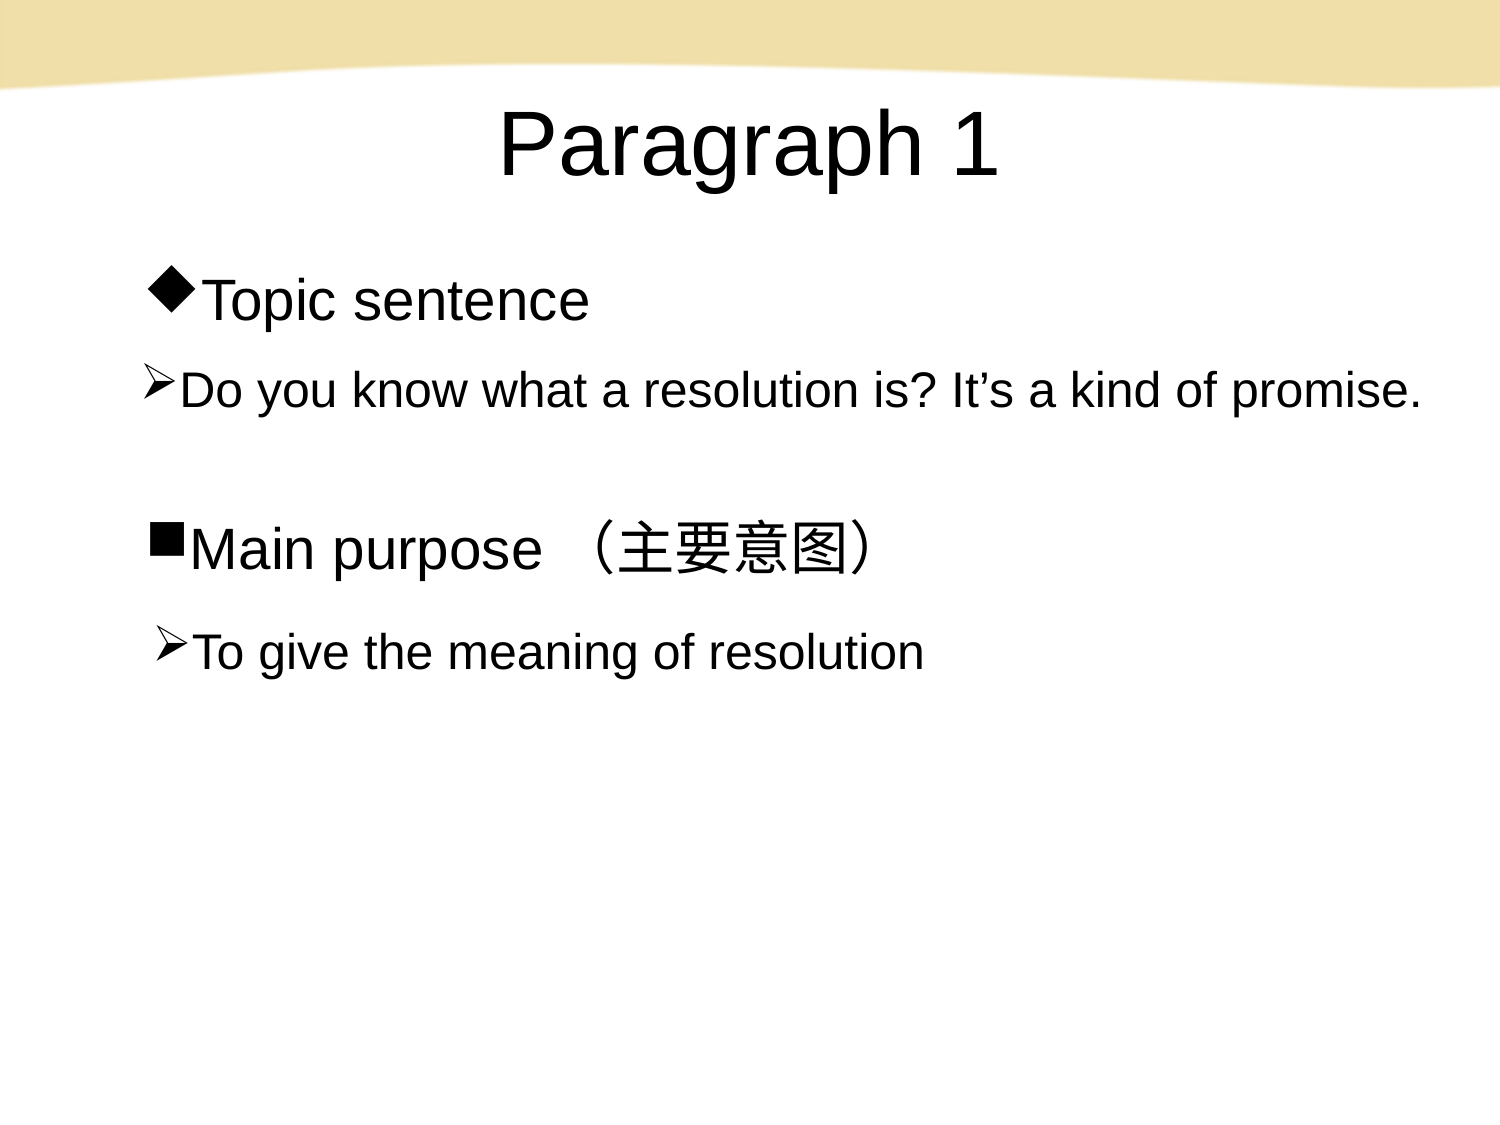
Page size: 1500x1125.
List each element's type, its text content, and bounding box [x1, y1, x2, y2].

title Paragraph 1 [75, 45, 1425, 233]
text_box Do you know what a resolution is? It’s a kind of promise. [124, 349, 1463, 425]
picture [0, 0, 1500, 1125]
text_box To give the meaning of resolution [137, 612, 1088, 688]
text_box Main purpose（主要意图） [130, 504, 923, 589]
text_box Topic sentence [128, 254, 606, 339]
